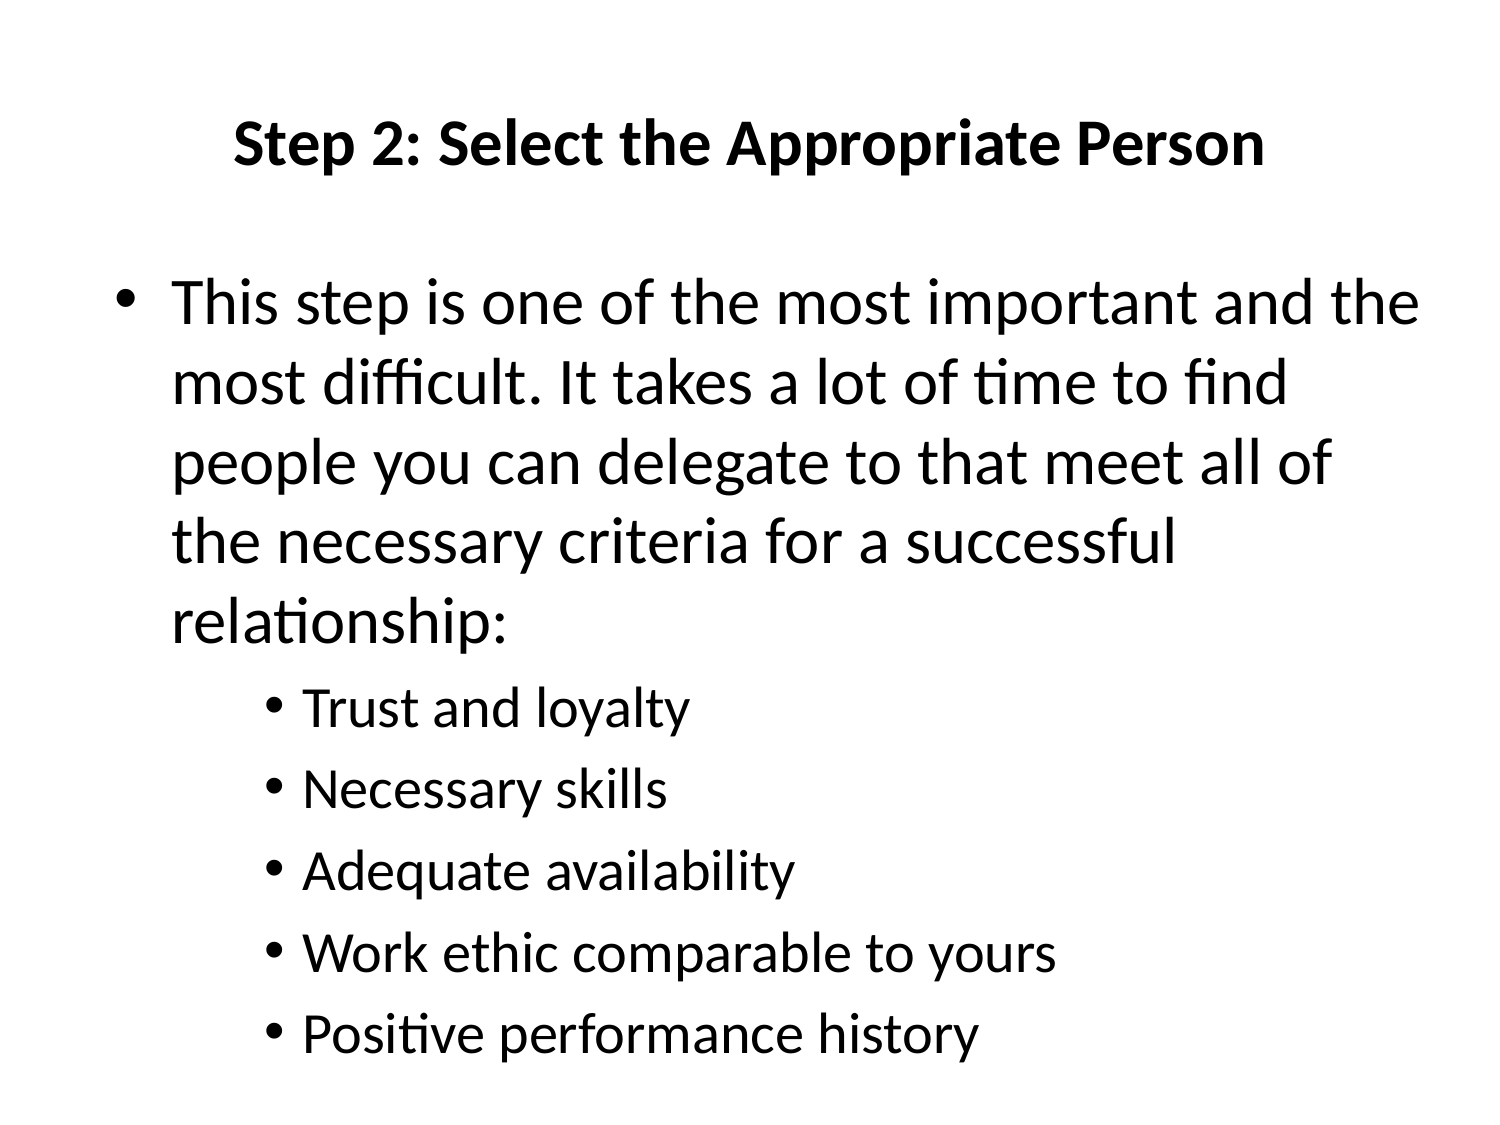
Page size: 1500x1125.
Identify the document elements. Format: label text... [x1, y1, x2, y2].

list This step is one of the most important and the most difficult. It takes a lot of time to find people you can delegate to that meet all of the necessary criteria for a successful relationship: Trust and loyalty Necessary skills Adequate availability Work ethic comparable to yours Positive performance history [99, 249, 1451, 926]
title Step 2: Select the Appropriate Person [74, 44, 1426, 233]
